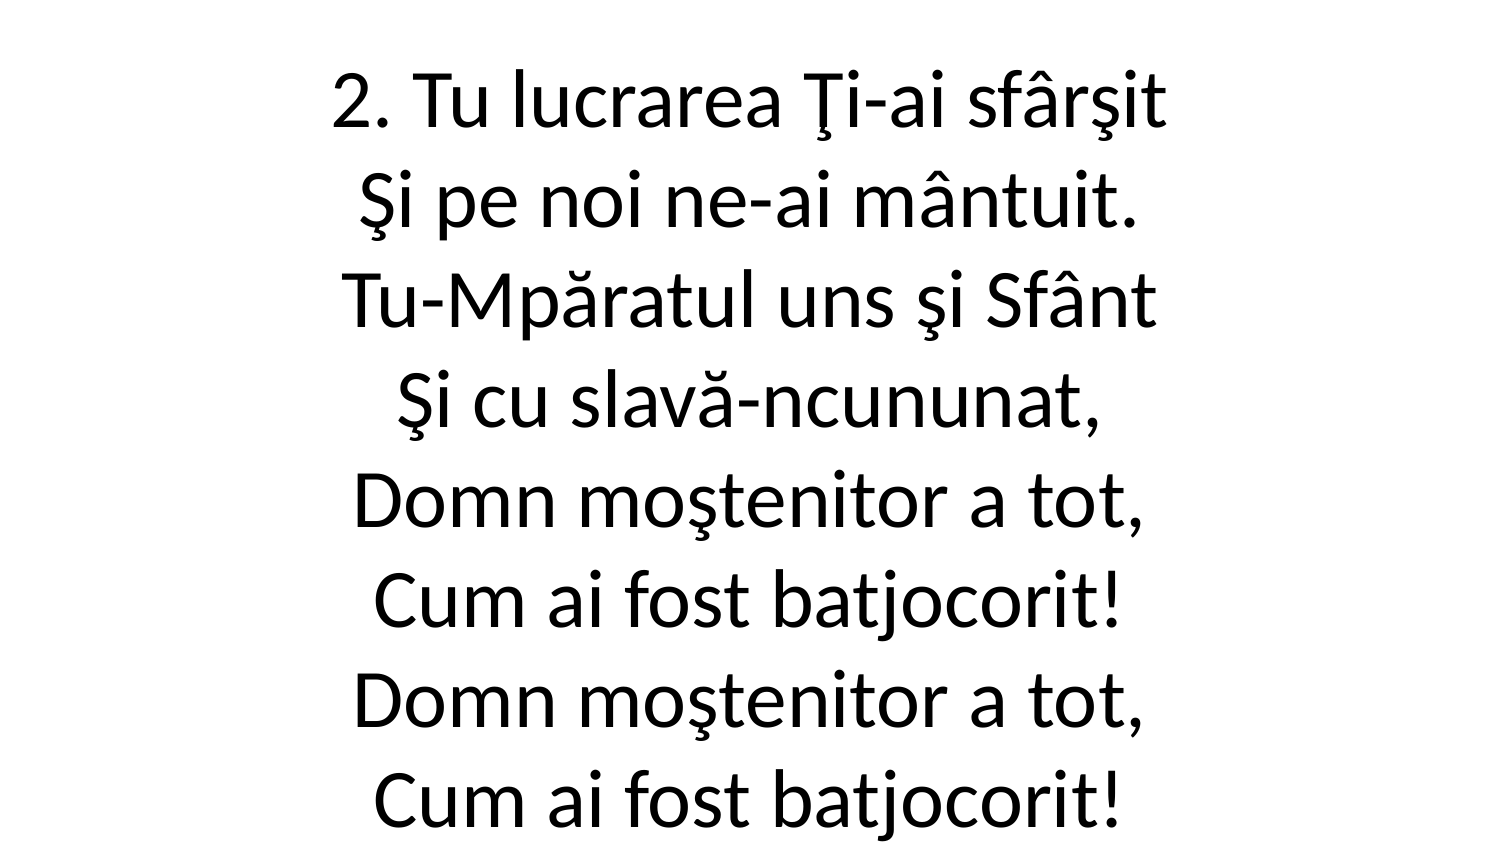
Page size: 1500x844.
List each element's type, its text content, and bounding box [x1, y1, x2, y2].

text_box 2. Tu lucrarea Ţi-ai sfârşit Şi pe noi ne-ai mântuit. Tu-Mpăratul uns şi Sfânt Şi cu slavă-ncununat, Domn moştenitor a tot, Cum ai fost batjocorit! Domn moştenitor a tot, Cum ai fost batjocorit! [315, 0, 1185, 844]
